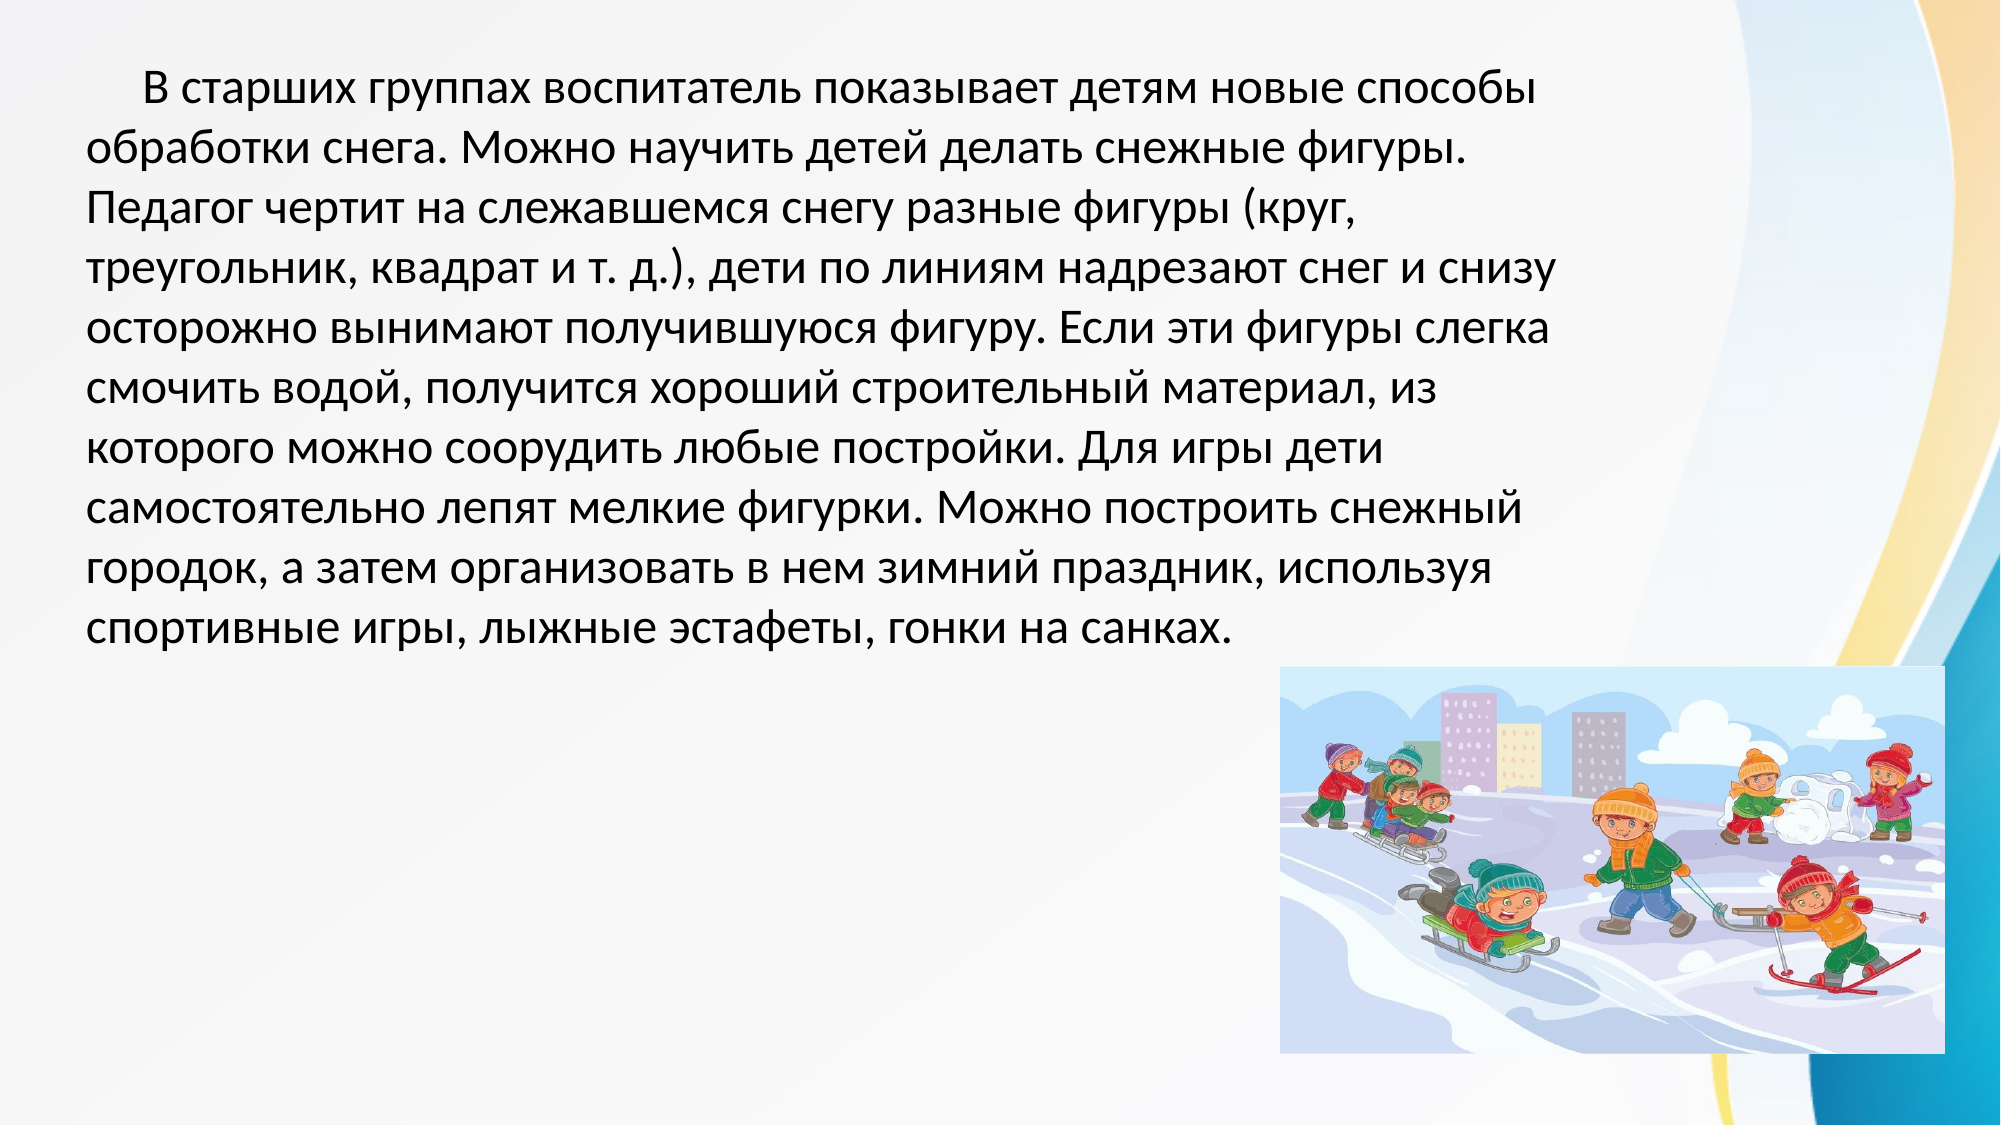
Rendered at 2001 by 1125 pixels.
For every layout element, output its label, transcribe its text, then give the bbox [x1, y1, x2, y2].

text_box В старших группах воспитатель показывает детям новые способы обработки снега. Можно научить детей делать снежные фигуры. Педагог чертит на слежавшемся снегу разные фигуры (круг, треугольник, квадрат и т. д.), дети по линиям надрезают снег и снизу осторожно вынимают получившуюся фигуру. Если эти фигуры слегка смочить водой, получится хороший строительный материал, из которого можно соорудить любые постройки. Для игры дети самостоятельно лепят мелкие фигурки. Можно построить снежный городок, а затем организовать в нем зимний праздник, используя спортивные игры, лыжные эстафеты, гонки на санках. [71, 45, 1642, 661]
picture [0, 0, 2001, 1125]
